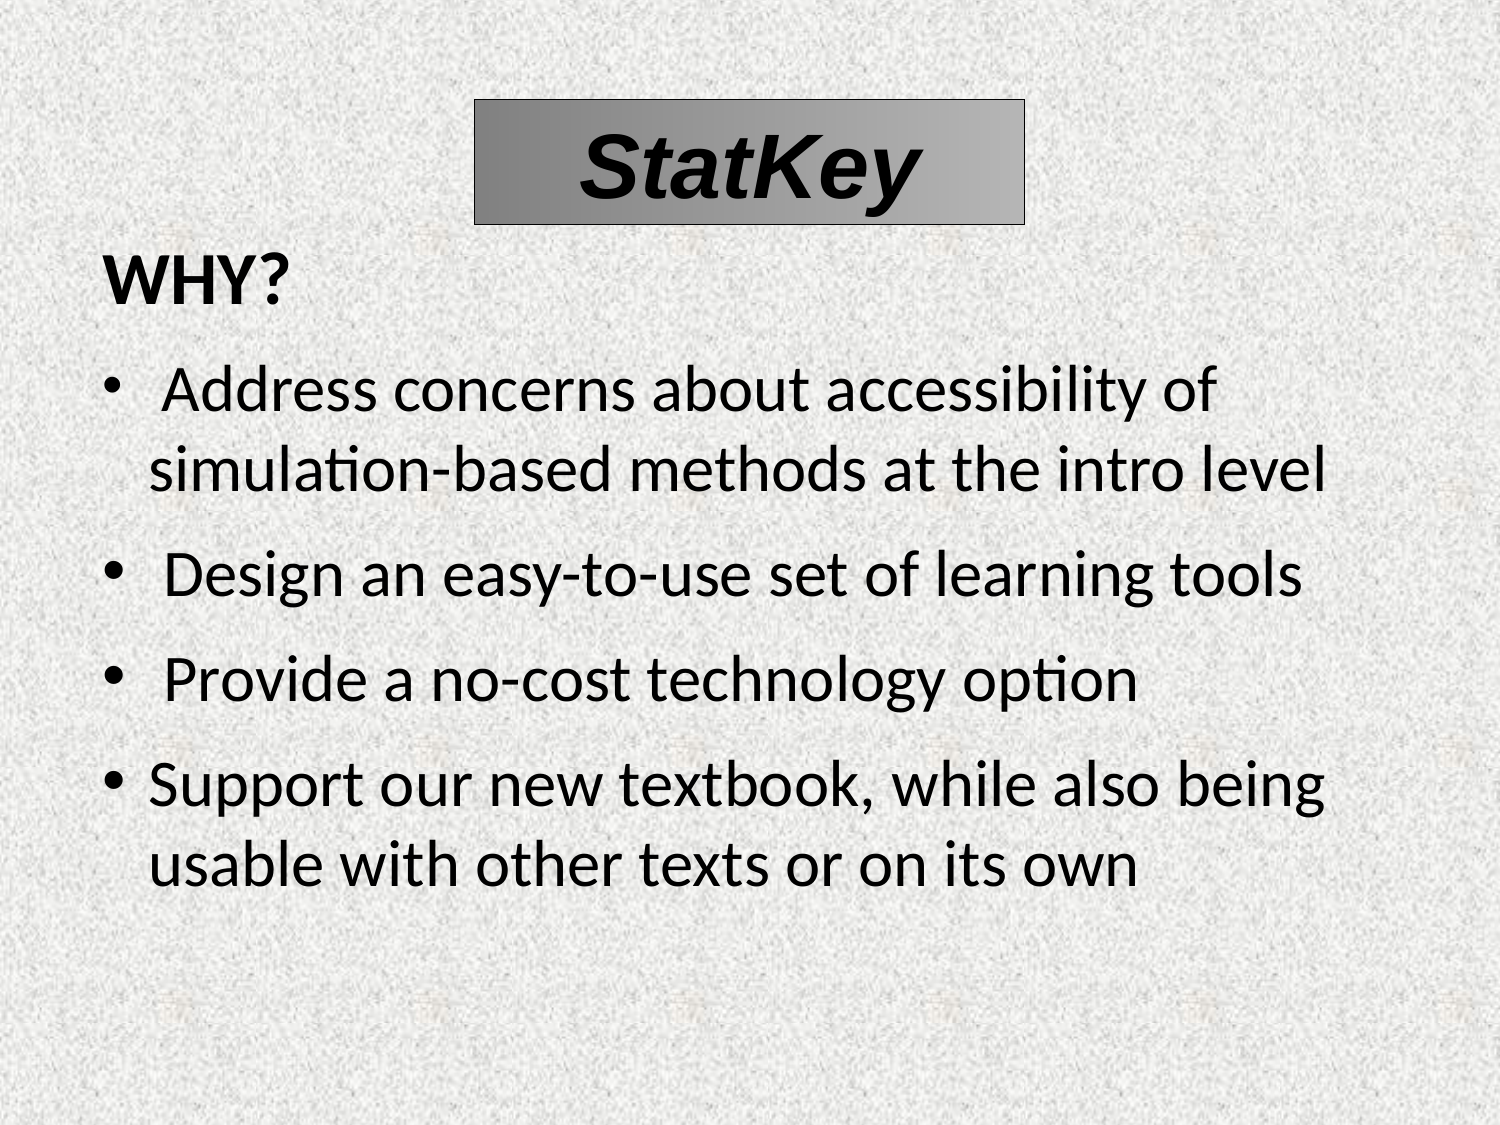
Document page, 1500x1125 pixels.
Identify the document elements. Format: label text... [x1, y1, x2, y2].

text_box StatKey [474, 99, 1025, 225]
subtitle WHY? Address concerns about accessibility of simulation-based methods at the intro level Design an easy-to-use set of learning tools Provide a no-cost technology option Support our new textbook, while also being usable with other texts or on its own [87, 222, 1450, 1088]
picture [0, 0, 1500, 1125]
